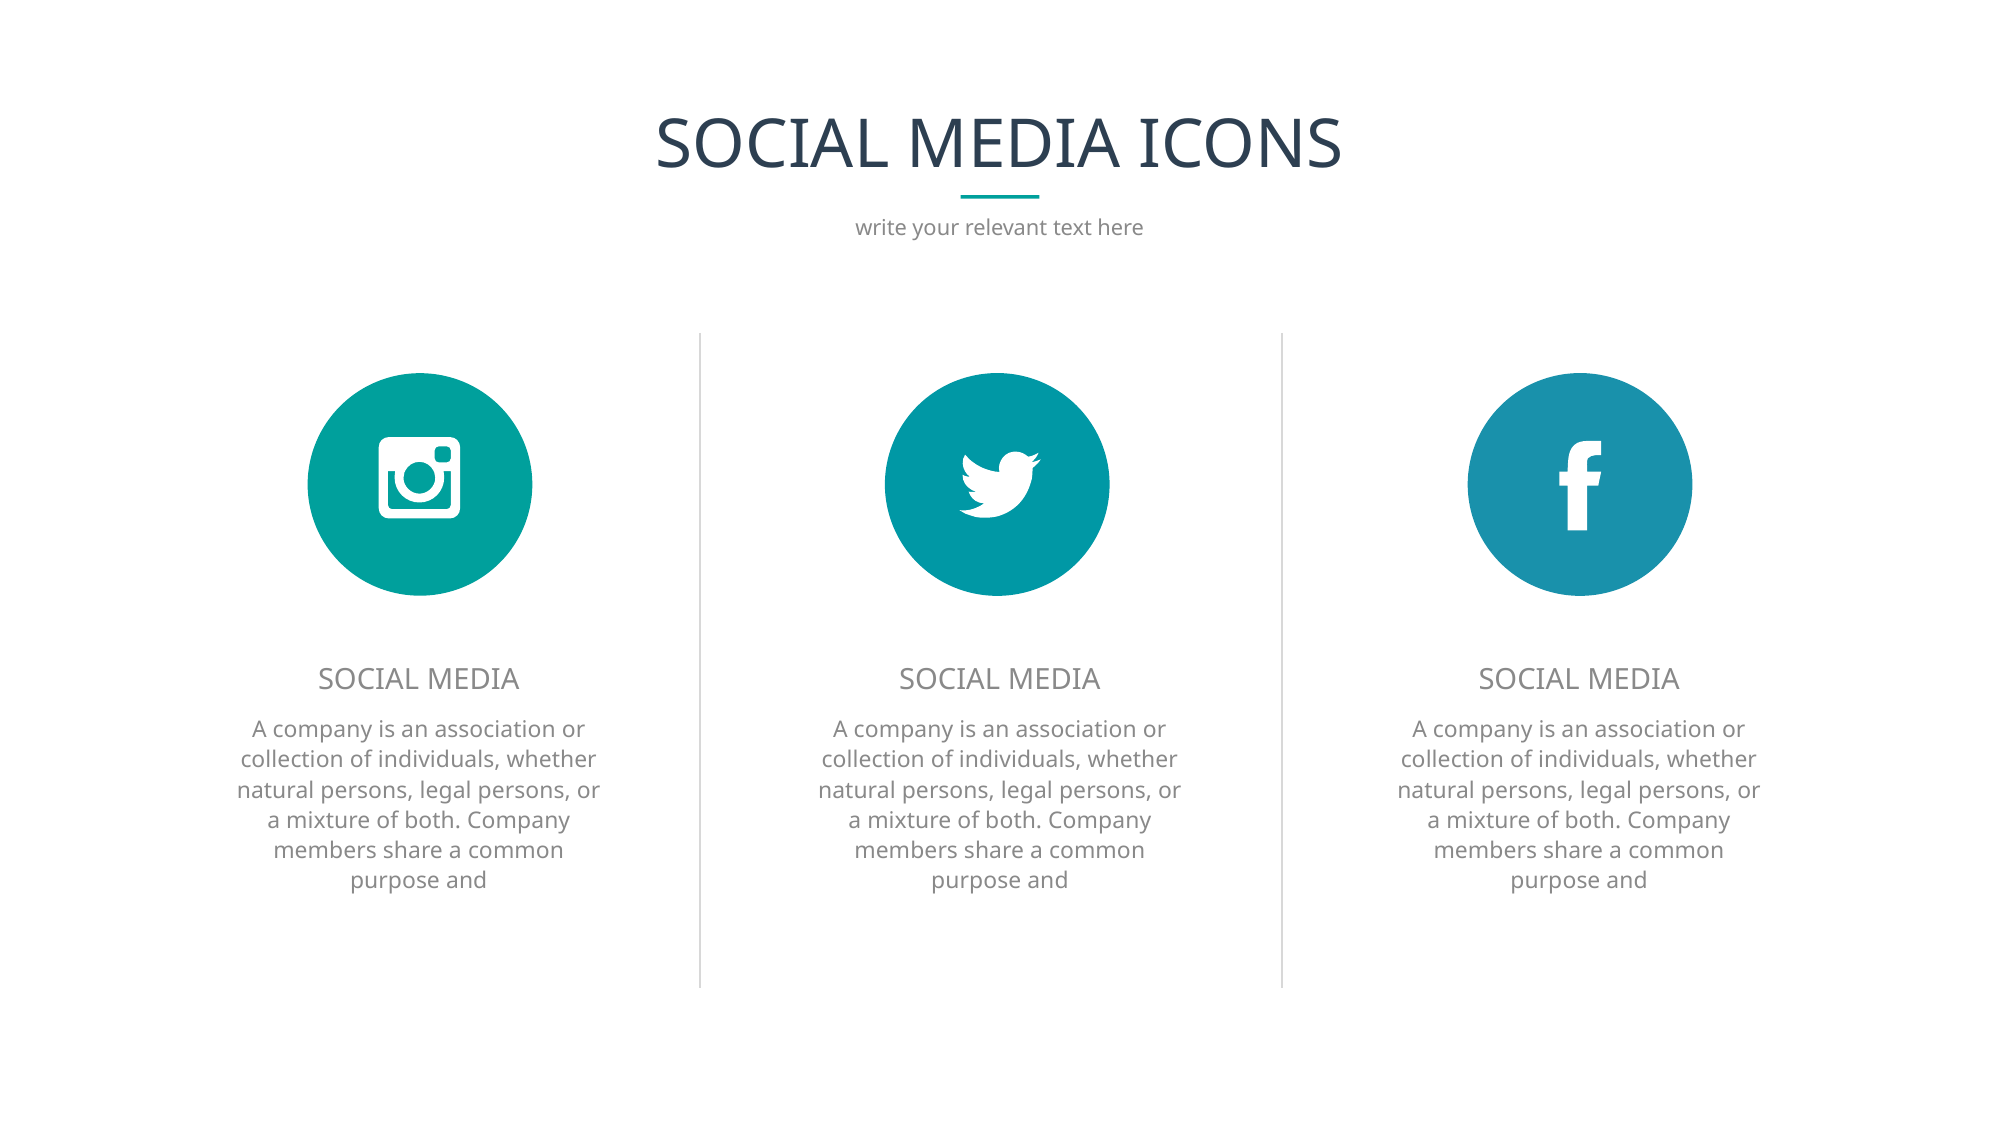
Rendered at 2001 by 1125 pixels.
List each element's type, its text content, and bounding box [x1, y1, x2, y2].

text_box A company is an association or collection of individuals, whether natural persons, legal persons, or a mixture of both. Company members share a common purpose and [1380, 704, 1778, 910]
text_box [959, 451, 1041, 518]
text_box [1467, 373, 1693, 596]
text_box [884, 373, 1110, 596]
text_box A company is an association or collection of individuals, whether natural persons, legal persons, or a mixture of both. Company members share a common purpose and [220, 704, 618, 910]
text_box SOCIAL MEDIA [844, 659, 1155, 700]
text_box [307, 373, 533, 596]
text_box [378, 437, 461, 519]
text_box A company is an association or collection of individuals, whether natural persons, legal persons, or a mixture of both. Company members share a common purpose and [801, 704, 1199, 910]
text_box SOCIAL MEDIA [263, 659, 574, 700]
title SOCIAL MEDIA ICONS [249, 101, 1750, 190]
text_box SOCIAL MEDIA [1424, 659, 1735, 700]
text_box [1559, 440, 1602, 531]
list write your relevant text here [249, 210, 1750, 252]
